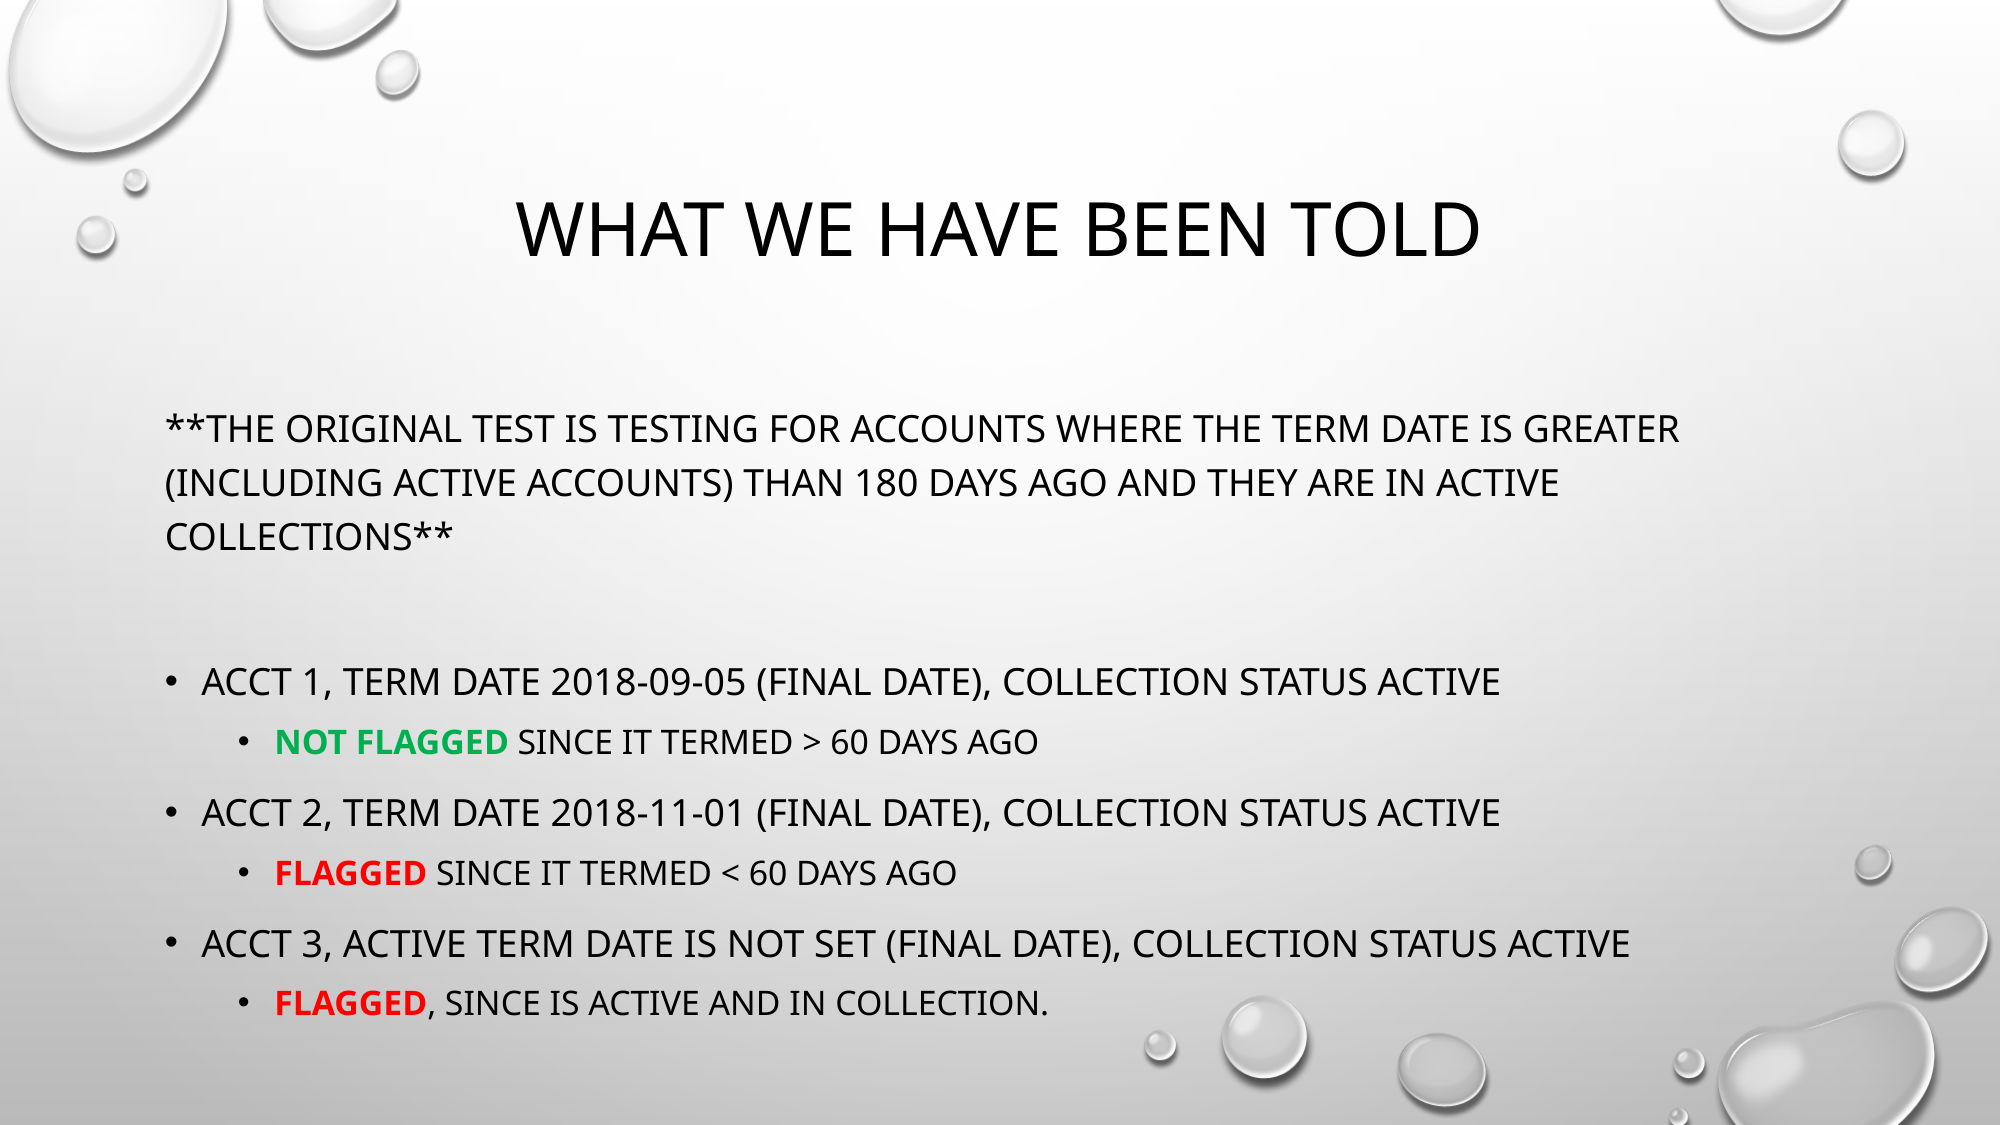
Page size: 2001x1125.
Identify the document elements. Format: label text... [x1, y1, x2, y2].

title what we have been told [149, 101, 1851, 364]
picture [0, 0, 2000, 1125]
list **The original test is testing for accounts where the term date is greater (including active accounts) than 180 days ago and they are in active collections** Acct 1, term date 2018-09-05 (FINAL DATE), collection status active not flagged since it termed > 60 days ago Acct 2, term date 2018-11-01 (FINAL DATE), collection status active Flagged since it termed < 60 days ago Acct 3, active term date is not set (FINAL DATE), collection status active flagged, since is active and in collection. [149, 388, 1850, 1037]
